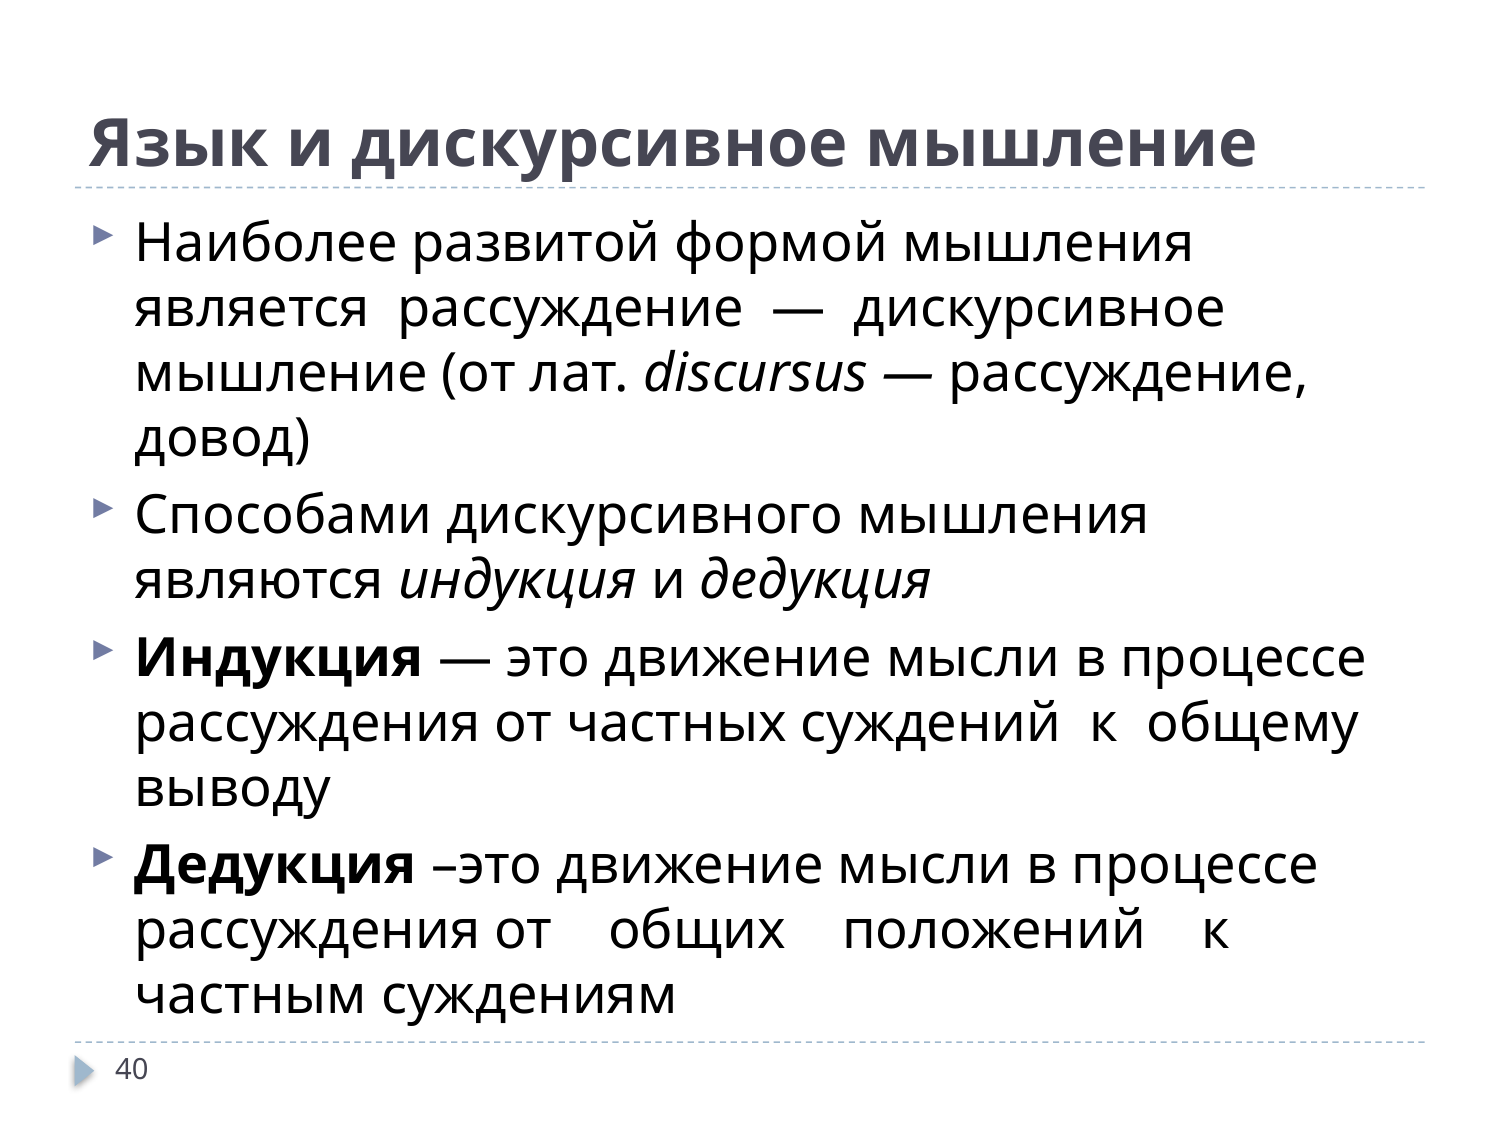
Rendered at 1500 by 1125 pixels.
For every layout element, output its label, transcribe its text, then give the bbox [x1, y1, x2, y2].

title Язык и дискурсивное мышление [75, 24, 1425, 188]
list Наиболее развитой формой мышления является рассуждение — дискурсивное мышление (от лат. discursus — рассуждение, довод) Способами дискурсивного мышления являются индукция и дедукция Индукция — это движение мысли в процессе рассуждения от частных суждений к общему выводу Дедукция –это движение мысли в процессе рассуждения от общих положений к частным суждениям [75, 200, 1425, 1010]
slide_number 40 [100, 1042, 426, 1103]
